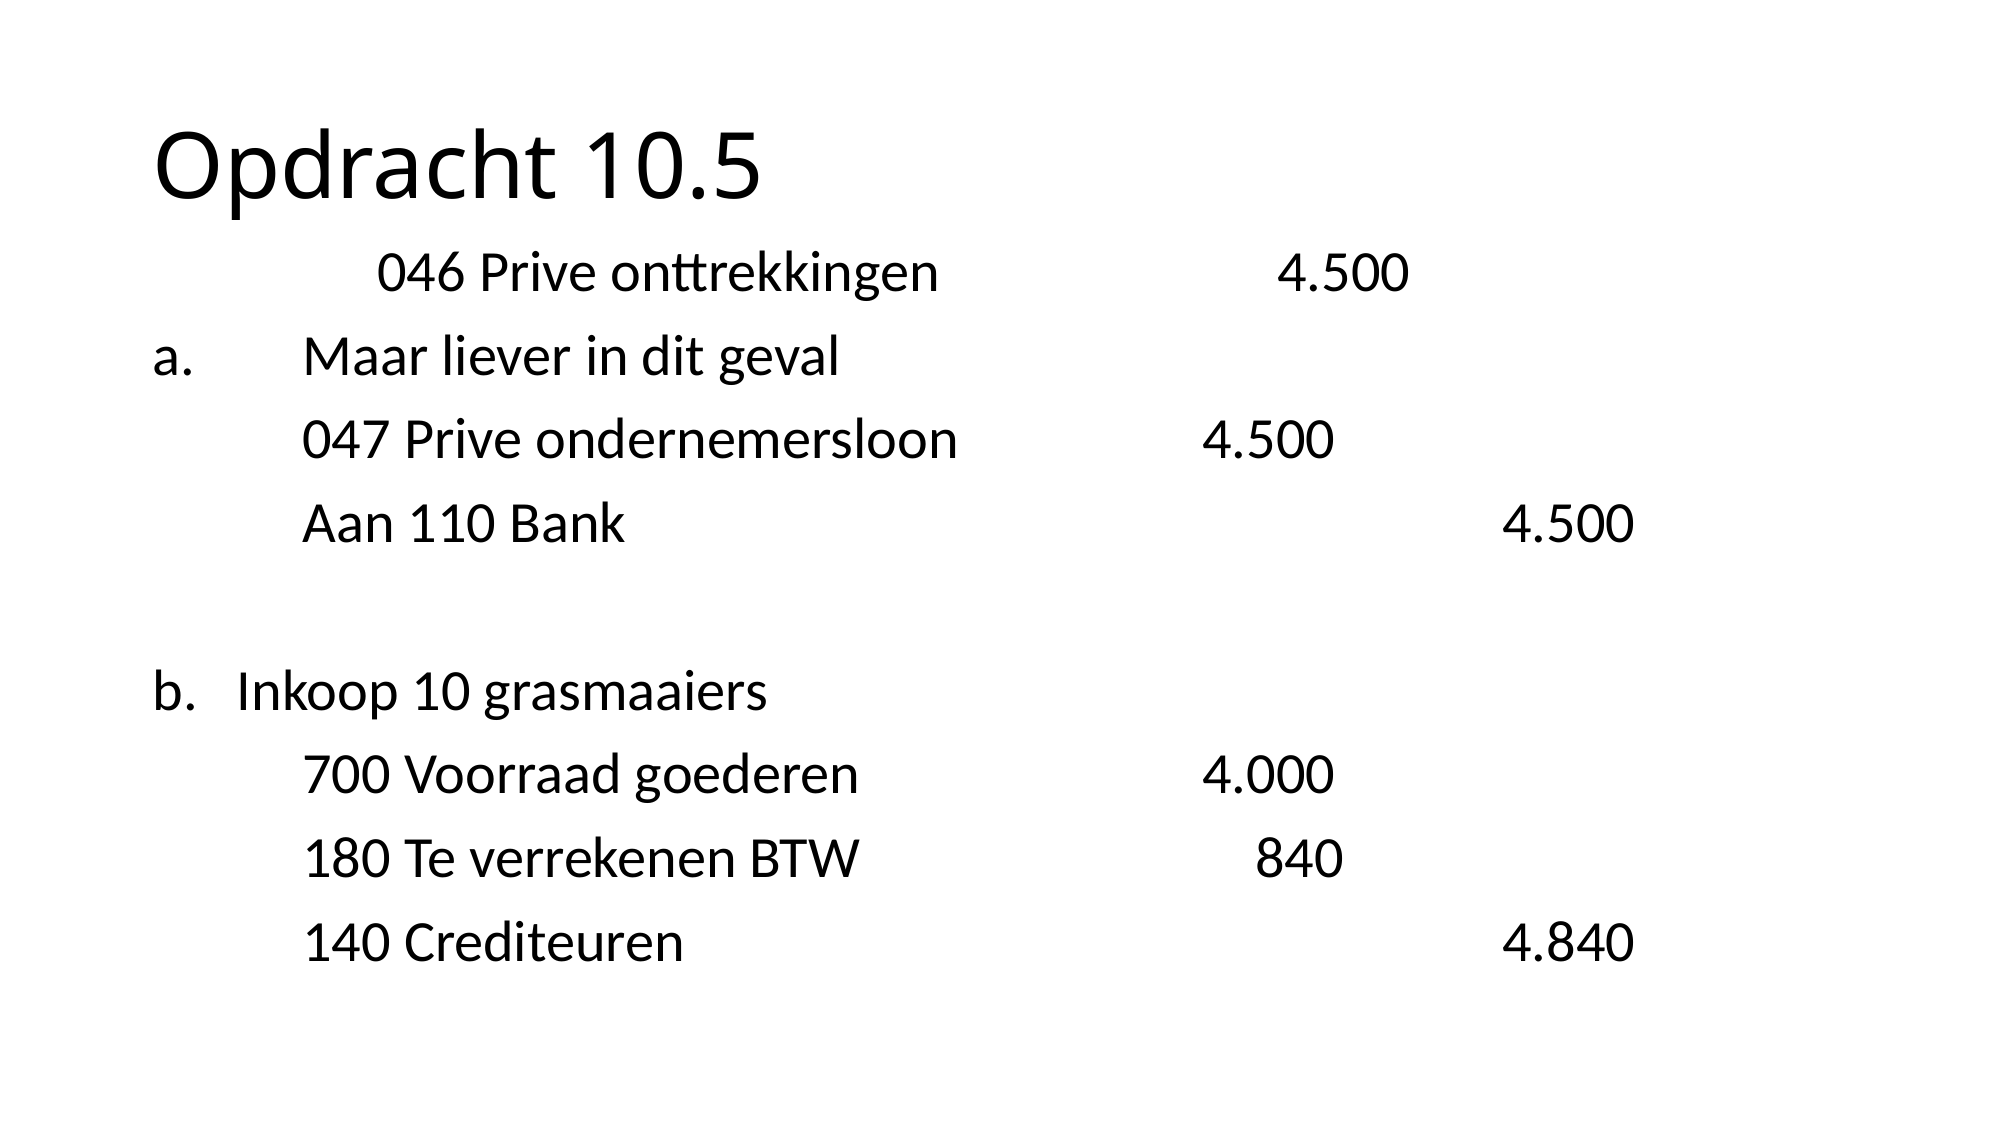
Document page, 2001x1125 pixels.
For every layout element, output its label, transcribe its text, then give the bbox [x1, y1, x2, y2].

list 046 Prive onttrekkingen 4.500 a. Maar liever in dit geval 047 Prive ondernemersloon 4.500 Aan 110 Bank 4.500 Inkoop 10 grasmaaiers 700 Voorraad goederen 4.000 180 Te verrekenen BTW 840 140 Crediteuren 4.840 [137, 233, 1863, 1084]
title Opdracht 10.5 [137, 59, 1863, 233]
